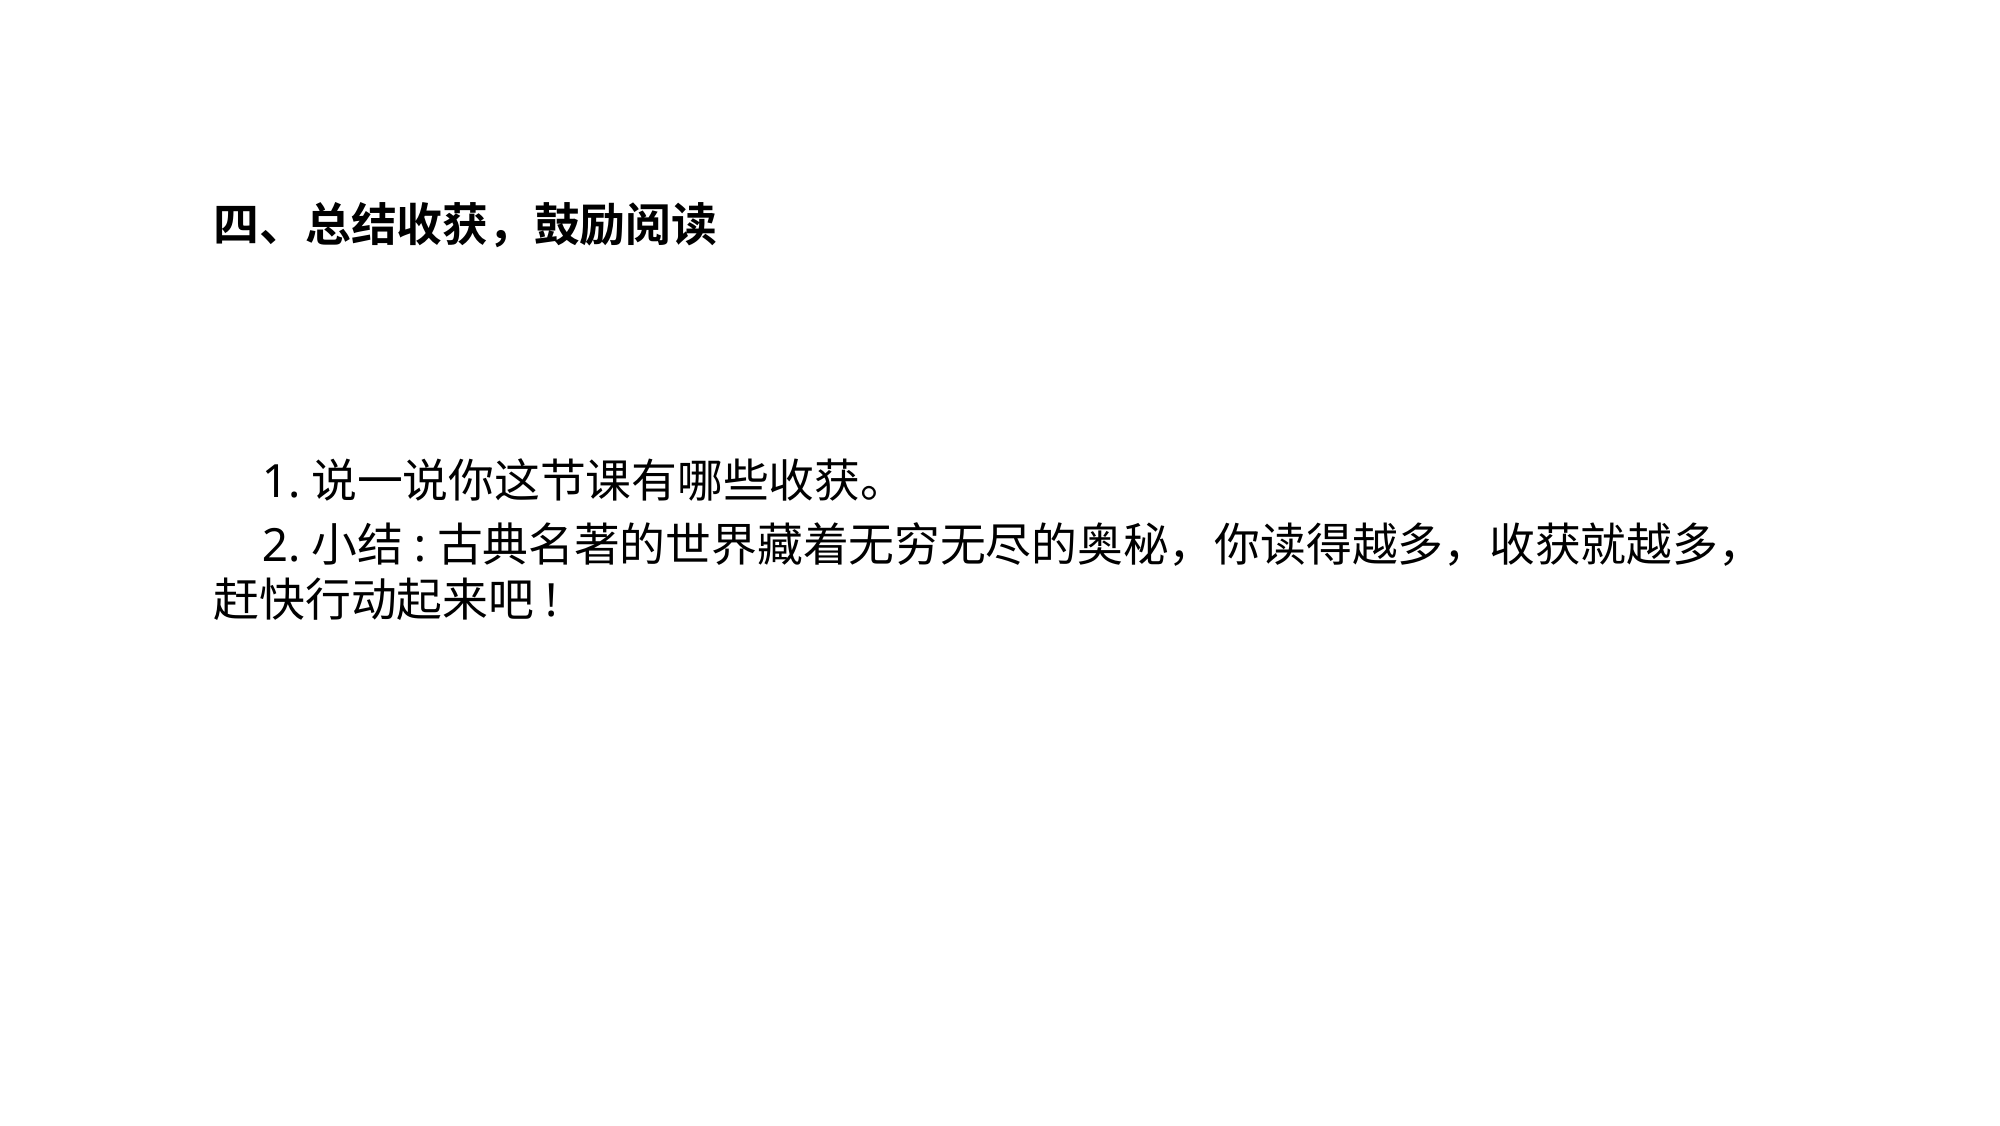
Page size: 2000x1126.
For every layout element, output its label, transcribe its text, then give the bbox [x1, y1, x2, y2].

list 四、总结收获，鼓励阅读 1.说一说你这节课有哪些收获。 2.小结:古典名著的世界藏着无穷无尽的奥秘，你读得越多，收获就越多，赶快行动起来吧! [196, 186, 1752, 992]
